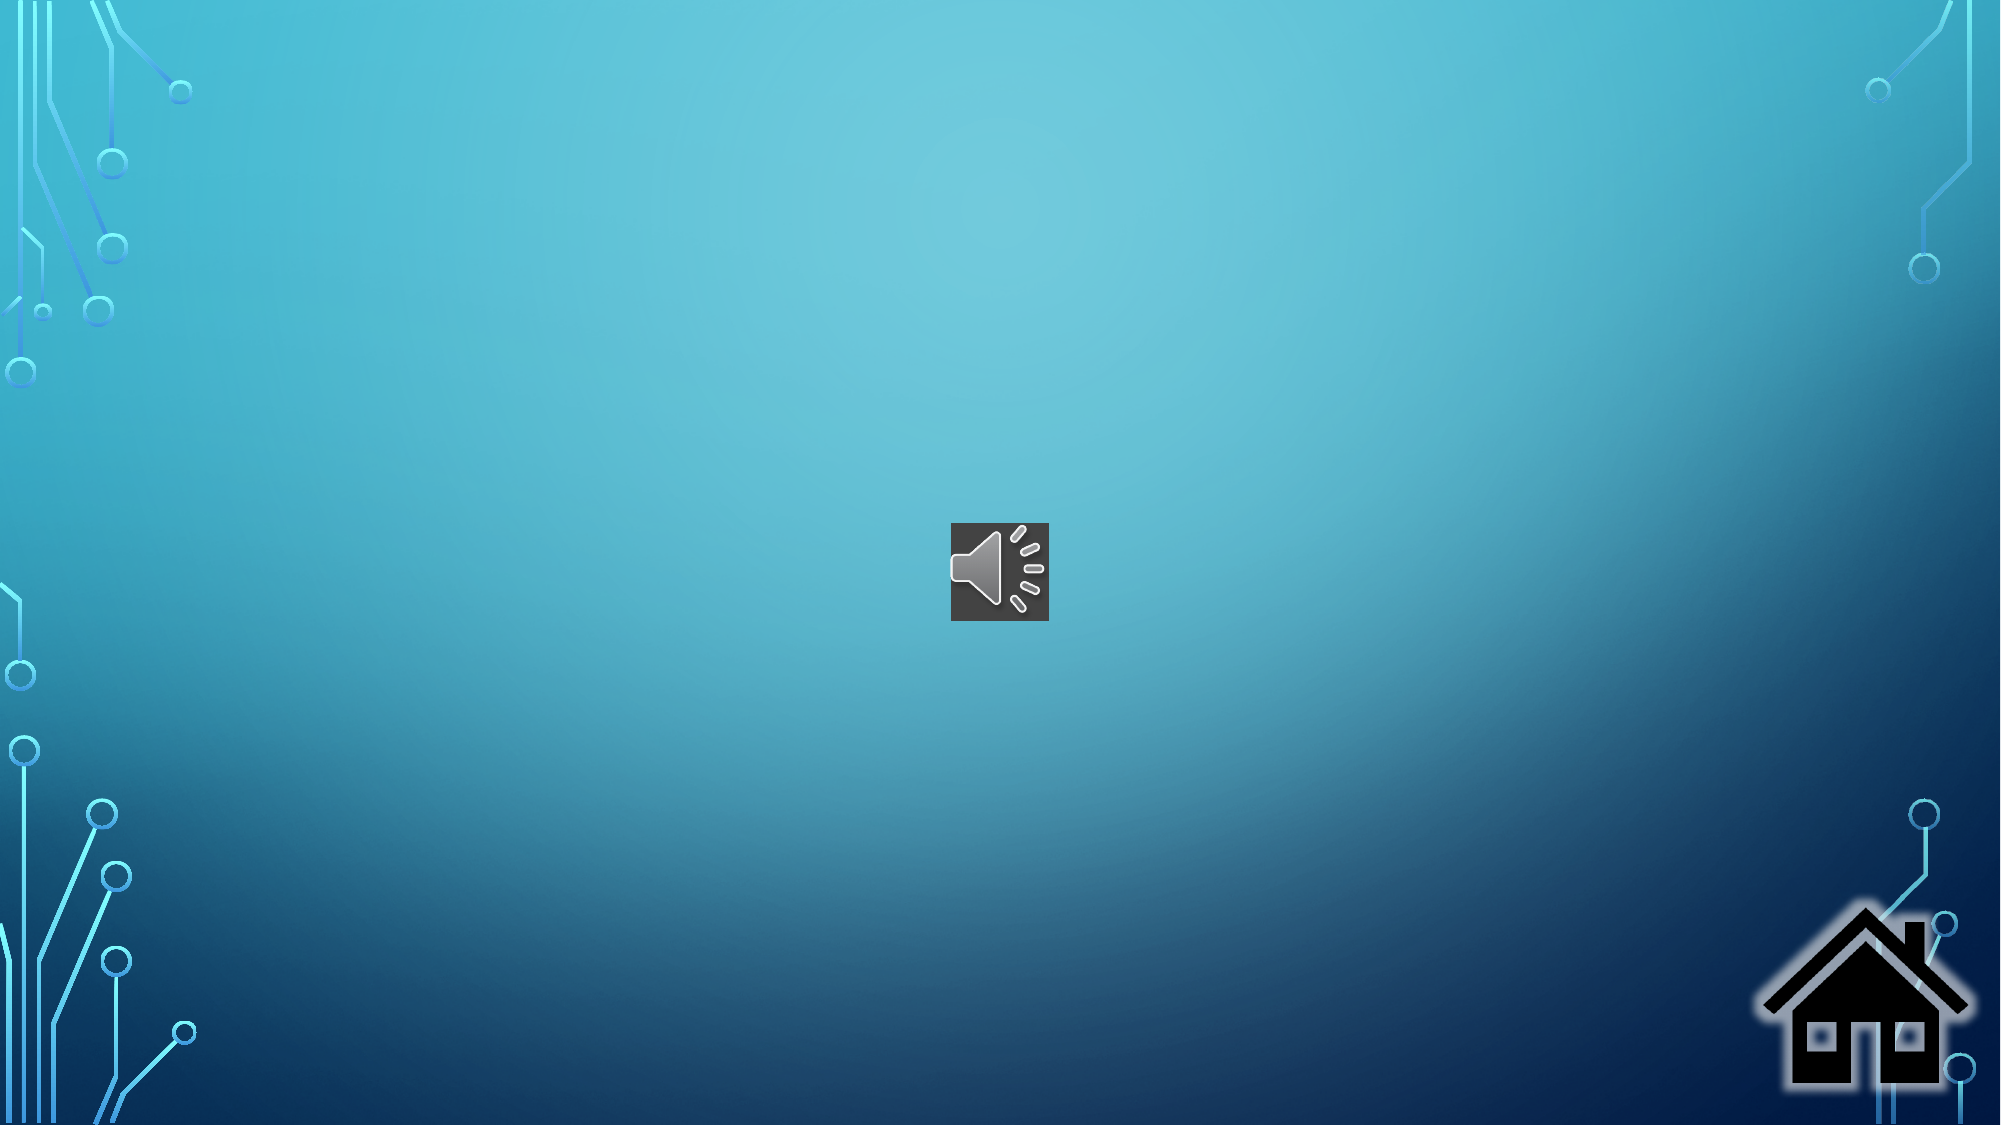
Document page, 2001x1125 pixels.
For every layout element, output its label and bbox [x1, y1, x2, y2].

picture [1748, 877, 1983, 1112]
picture [949, 521, 1051, 623]
